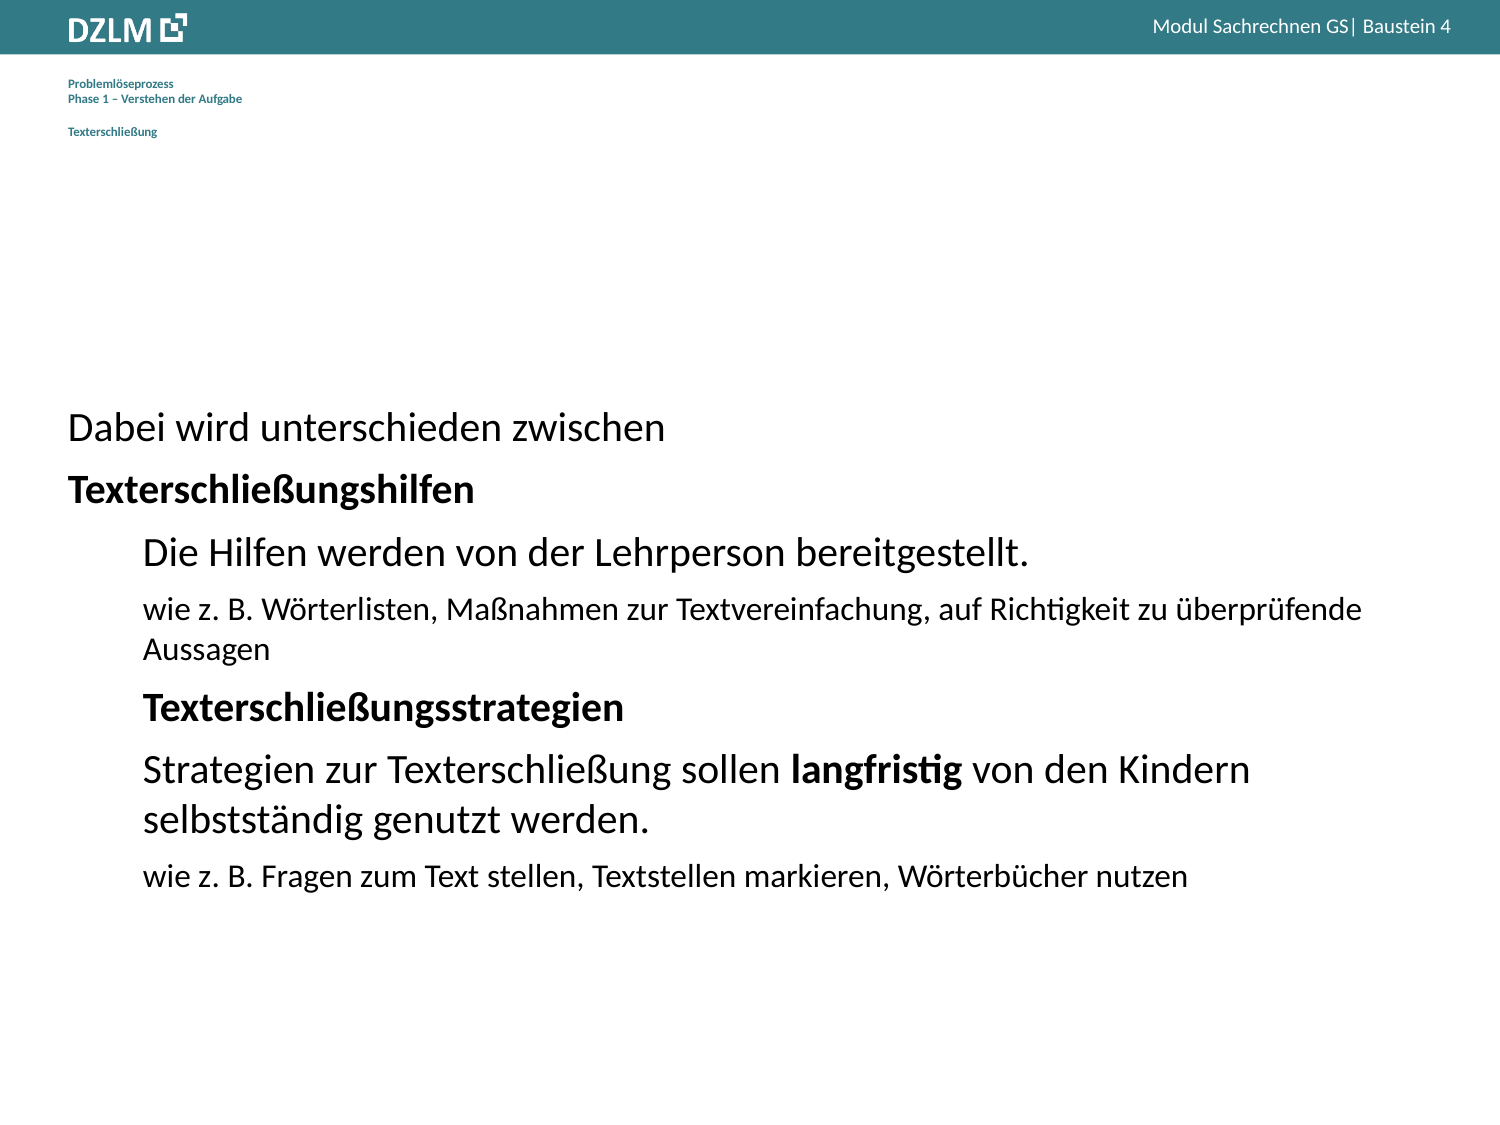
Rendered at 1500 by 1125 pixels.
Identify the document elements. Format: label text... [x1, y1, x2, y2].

title Problemlöseprozess Phase 1 – Verstehen der Aufgabe Texterschließung [53, 68, 1500, 149]
text_box Dabei wird unterschieden zwischen Texterschließungshilfen Die Hilfen werden von der Lehrperson bereitgestellt. wie z. B. Wörterlisten, Maßnahmen zur Textvereinfachung, auf Richtigkeit zu überprüfende Aussagen Texterschließungsstrategien Strategien zur Texterschließung sollen langfristig von den Kindern selbstständig genutzt werden. wie z. B. Fragen zum Text stellen, Textstellen markieren, Wörterbücher nutzen [53, 267, 1436, 965]
